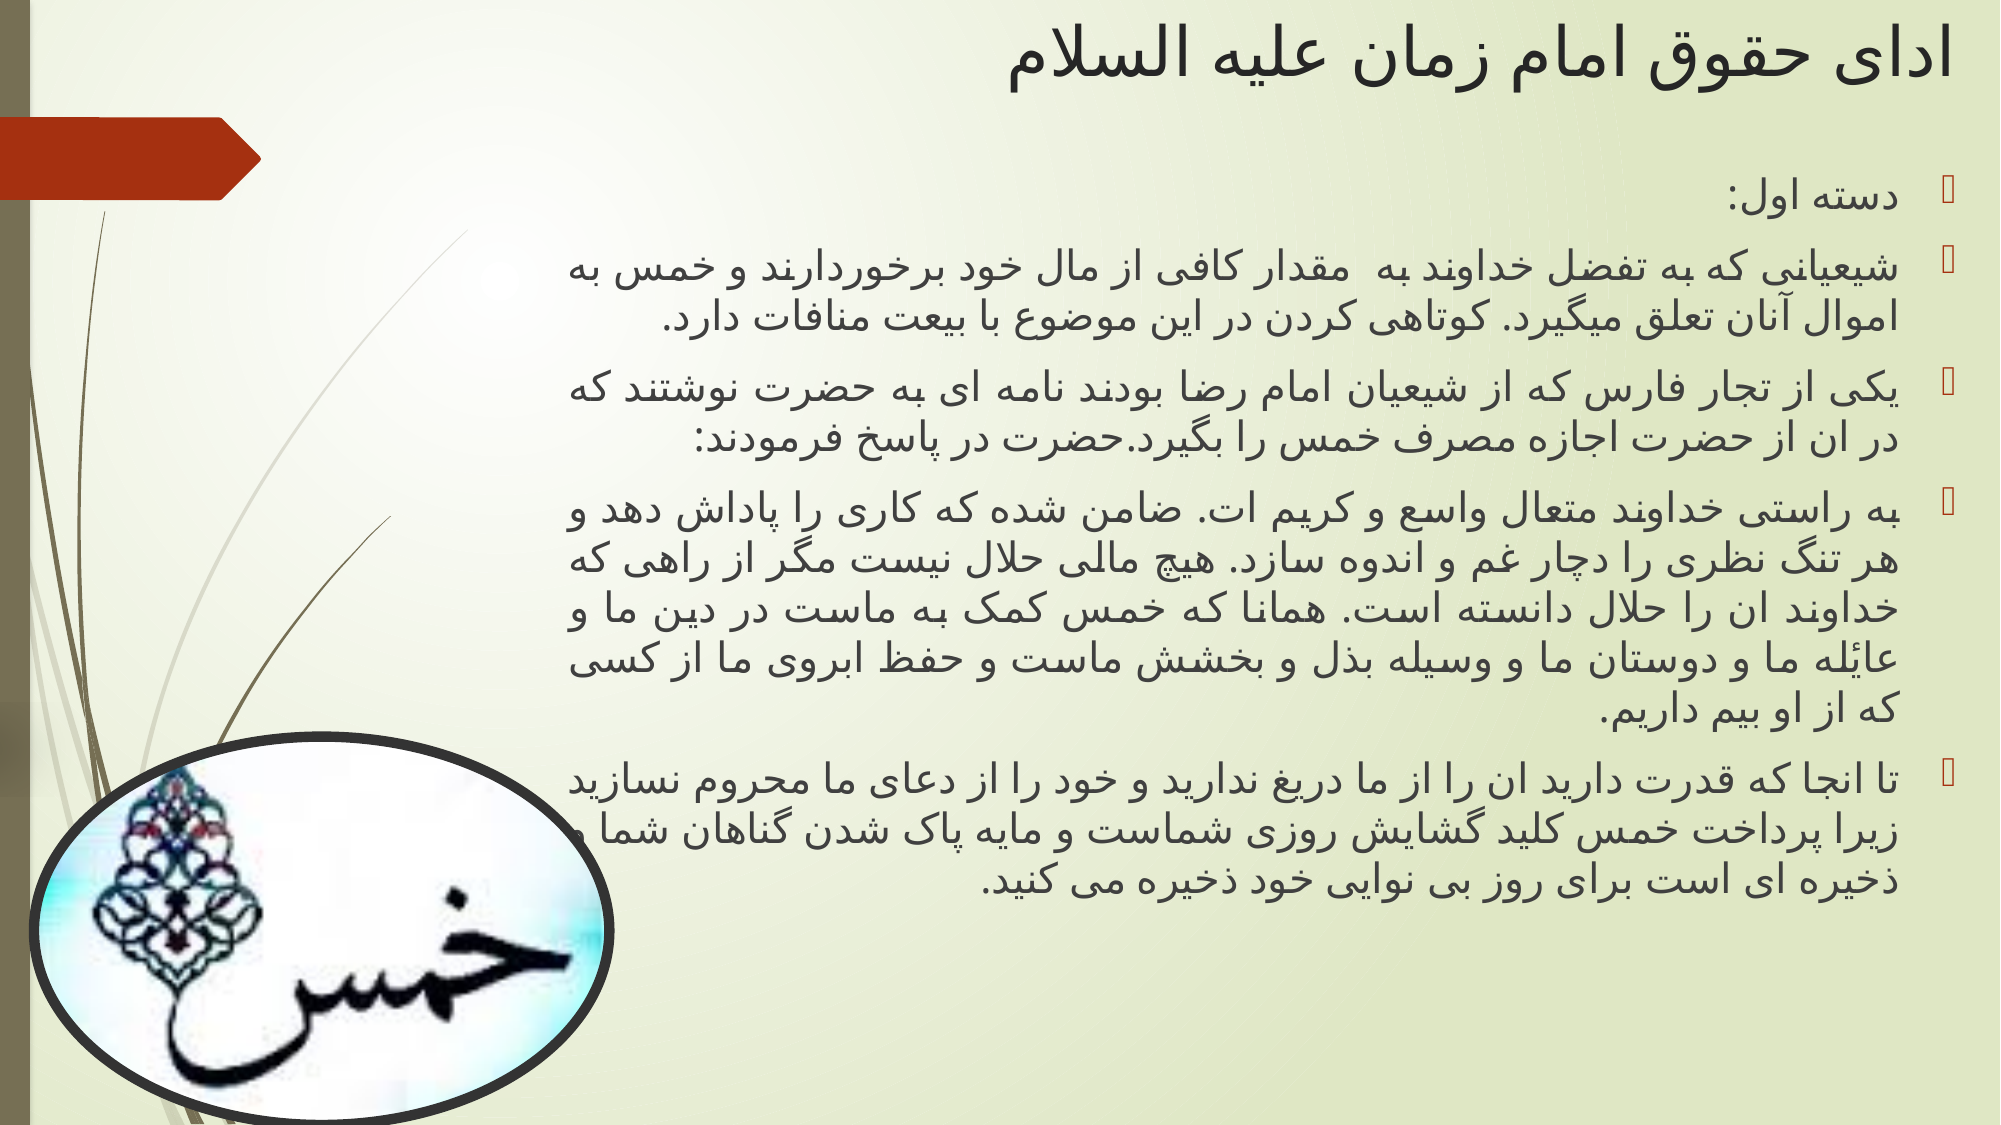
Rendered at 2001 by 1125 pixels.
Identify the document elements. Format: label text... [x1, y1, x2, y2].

picture [33, 736, 610, 1125]
title ادای حقوق امام زمان علیه السلام [391, 0, 1972, 183]
list دسته اول: شیعیانی که به تفضل خداوند به مقدار کافی از مال خود برخوردارند و خمس به اموال آنان تعلق میگیرد. کوتاهی کردن در این موضوع با بیعت منافات دارد. یکی از تجار فارس که از شیعیان امام رضا بودند نامه ای به حضرت نوشتند که در ان از حضرت اجازه مصرف خمس را بگیرد.حضرت در پاسخ فرمودند: به راستی خداوند متعال واسع و کریم ات. ضامن شده که کاری را پاداش دهد و هر تنگ نظری را دچار غم و اندوه سازد. هیچ مالی حلال نیست مگر از راهی که خداوند ان را حلال دانسته است. همانا که خمس کمک به ماست در دین ما و عایٔله ما و دوستان ما و وسیله بذل و بخشش ماست و حفظ ابروی ما از کسی که از او بیم داریم. تا انجا که قدرت دارید ان را از ما دریغ ندارید و خود را از دعای ما محروم نسازید زیرا پرداخت خمس کلید گشایش روزی شماست و مایه پاک شدن گناهان شما و ذخیره ای است برای روز بی نوایی خود ذخیره می کنید. [551, 160, 1972, 1091]
